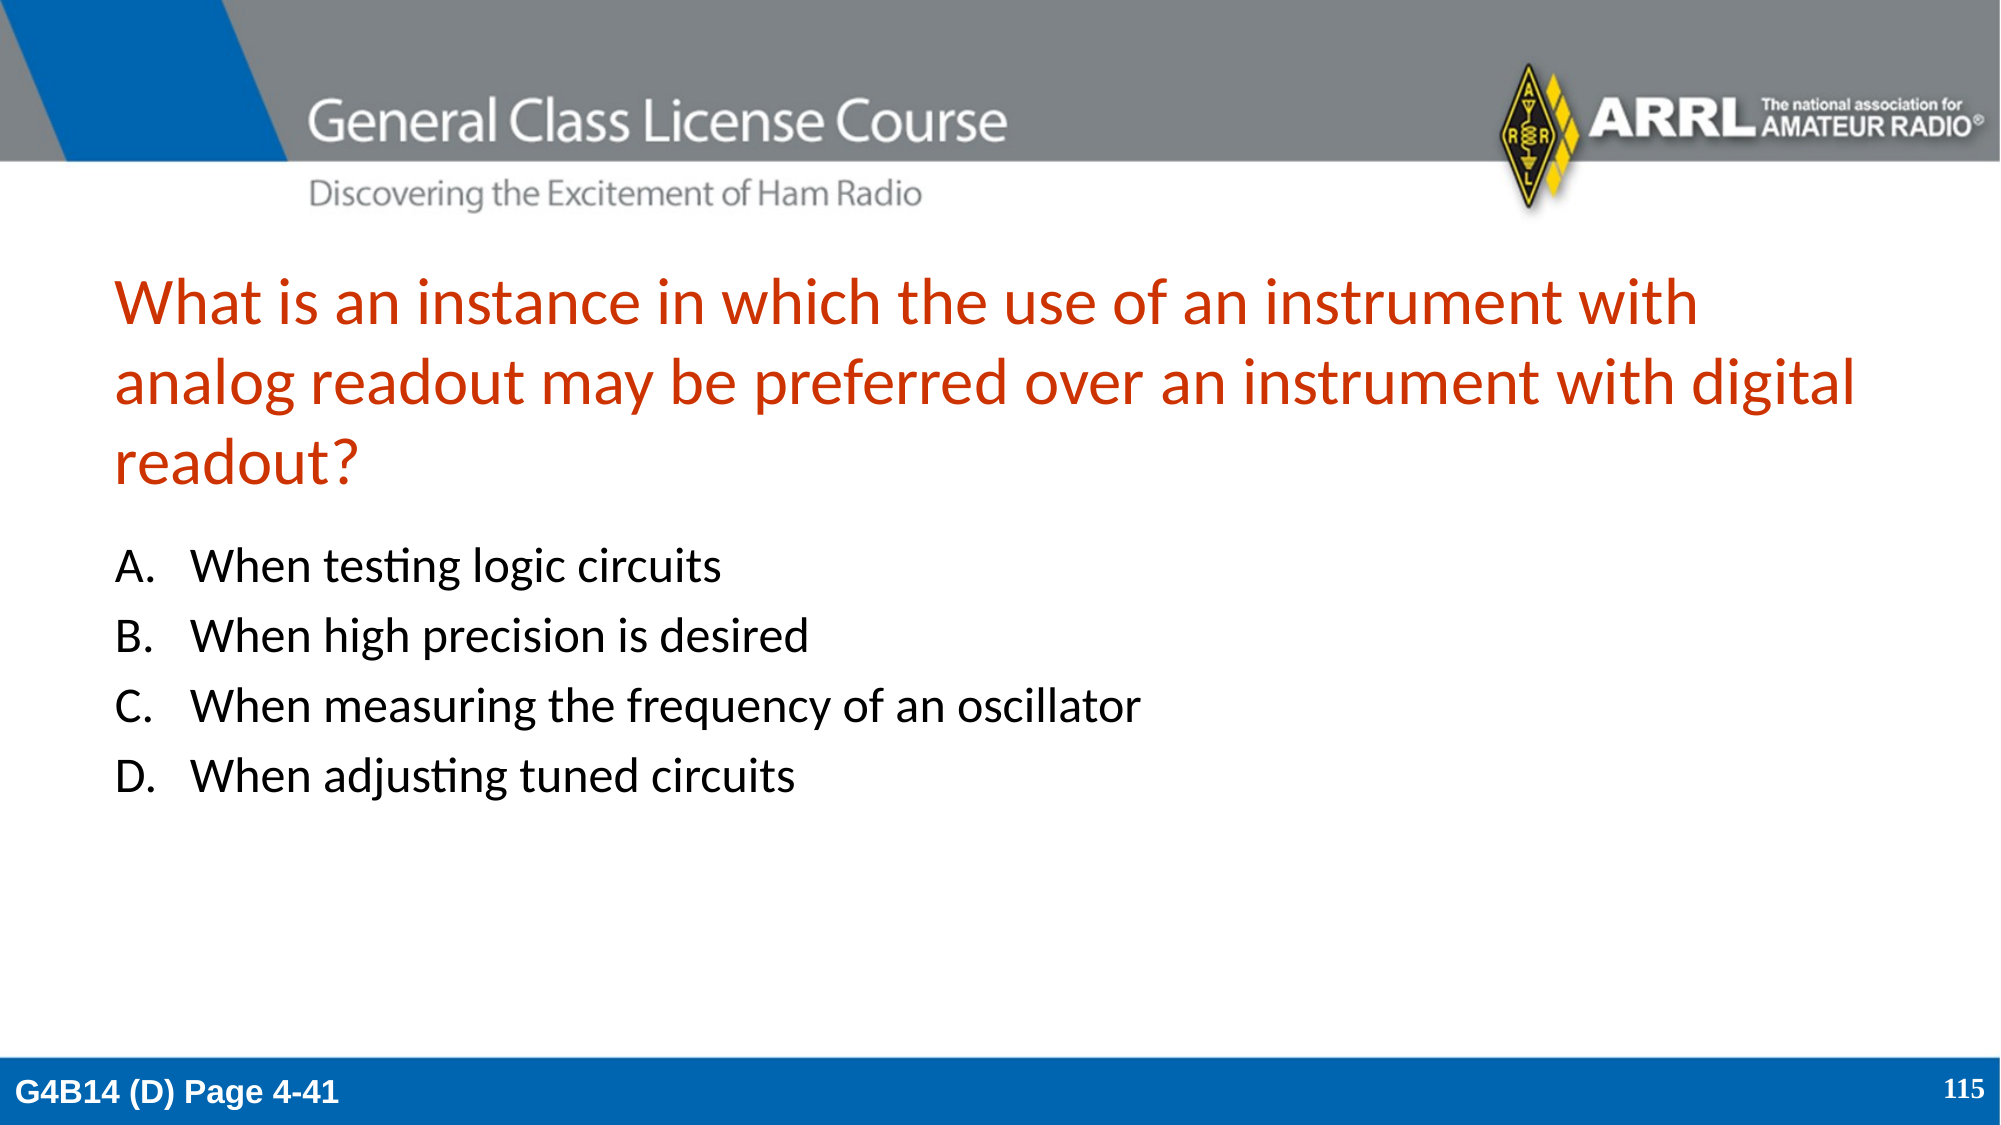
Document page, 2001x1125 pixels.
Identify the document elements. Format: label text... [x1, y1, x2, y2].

picture [0, 0, 2001, 1125]
title What is an instance in which the use of an instrument with analog readout may be preferred over an instrument with digital readout? [99, 249, 1900, 468]
text_box G4B14 (D) Page 4-41 [0, 1062, 1313, 1118]
text_box 115 [1875, 1062, 2000, 1113]
list When testing logic circuits When high precision is desired When measuring the frequency of an oscillator When adjusting tuned circuits [99, 525, 1900, 1005]
